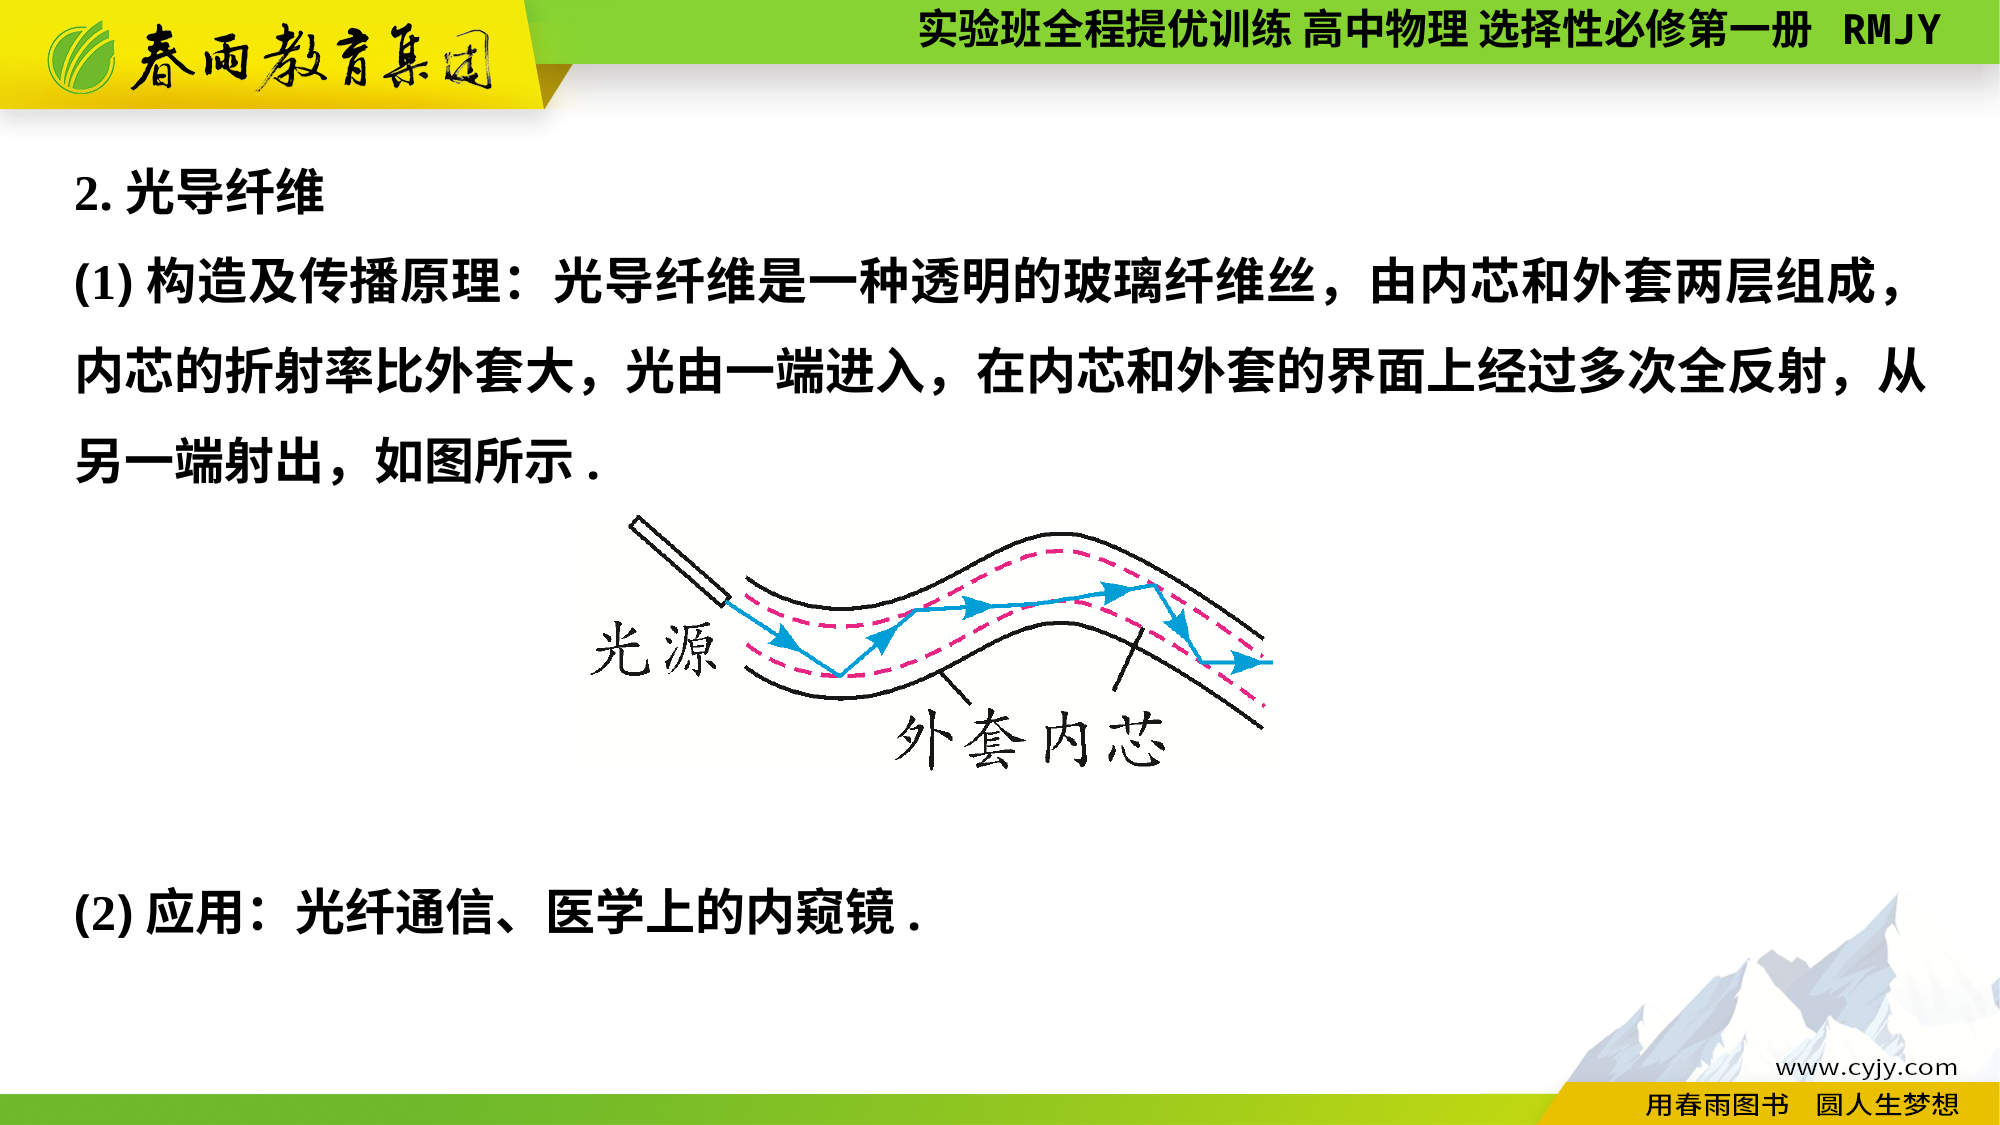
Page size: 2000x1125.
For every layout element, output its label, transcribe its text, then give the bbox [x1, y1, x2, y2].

list 2.光导纤维 (1)构造及传播原理：光导纤维是一种透明的玻璃纤维丝，由内芯和外套两层组成，内芯的折射率比外套大，光由一端进入，在内芯和外套的界面上经过多次全反射，从另一端射出，如图所示. (2)应用：光纤通信、医学上的内窥镜. [59, 122, 1944, 956]
picture [0, 0, 2000, 1125]
